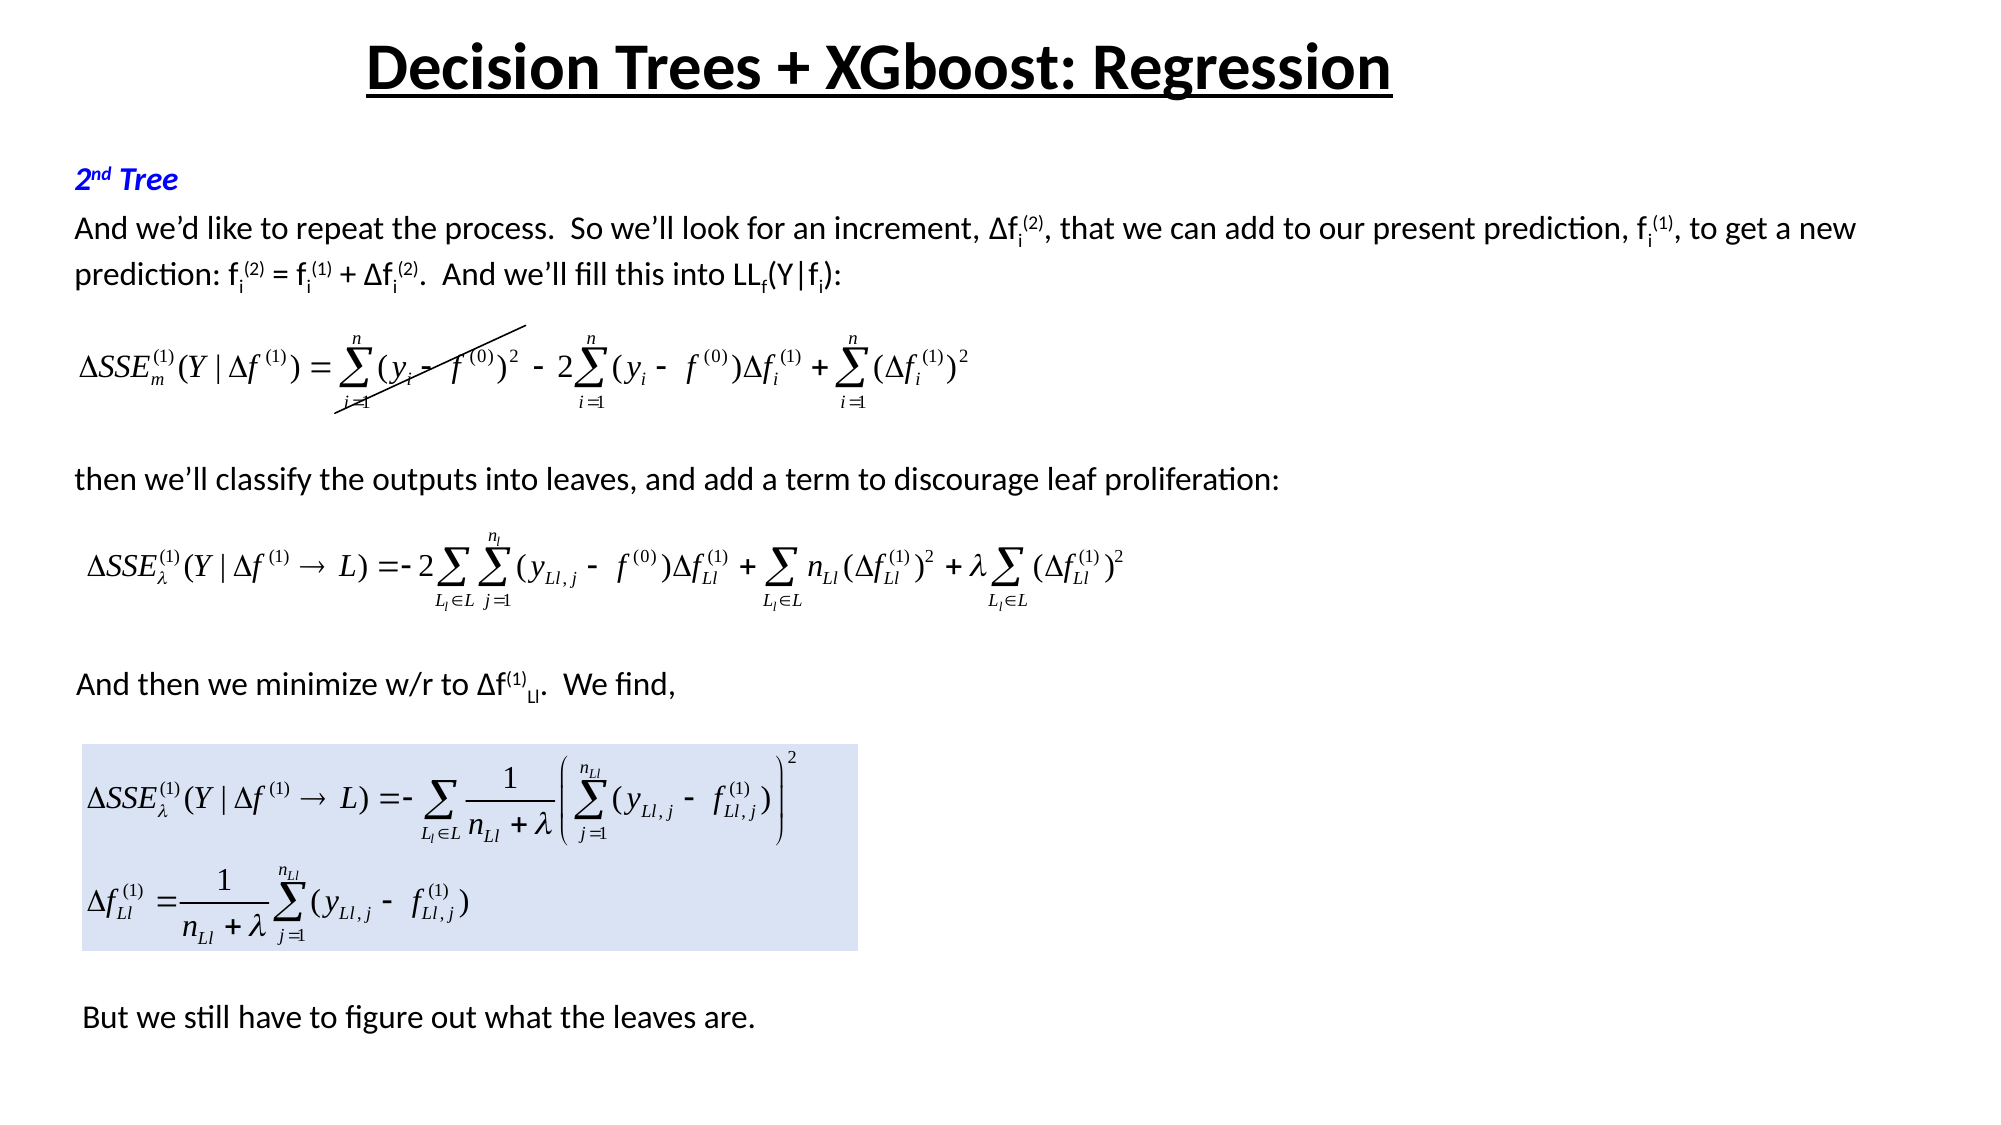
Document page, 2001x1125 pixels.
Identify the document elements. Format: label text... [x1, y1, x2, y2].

text_box 2nd Tree [59, 150, 313, 198]
text_box Decision Trees + XGboost: Regression [351, 15, 1476, 111]
text_box But we still have to figure out what the leaves are. [67, 988, 786, 1043]
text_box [81, 743, 858, 952]
text_box And then we minimize w/r to Δf(1)Ll. We find, [61, 654, 780, 715]
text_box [81, 521, 1135, 619]
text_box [73, 317, 976, 421]
text_box And we’d like to repeat the process. So we’ll look for an increment, Δfi(2), that we can add to our present prediction, fi(1), to get a new prediction: fi(2) = fi(1) + Δfi(2). And we’ll fill this into LLf(Y|fi): [59, 198, 1926, 305]
text_box then we’ll classify the outputs into leaves, and add a term to discourage leaf proliferation: [59, 449, 1536, 505]
